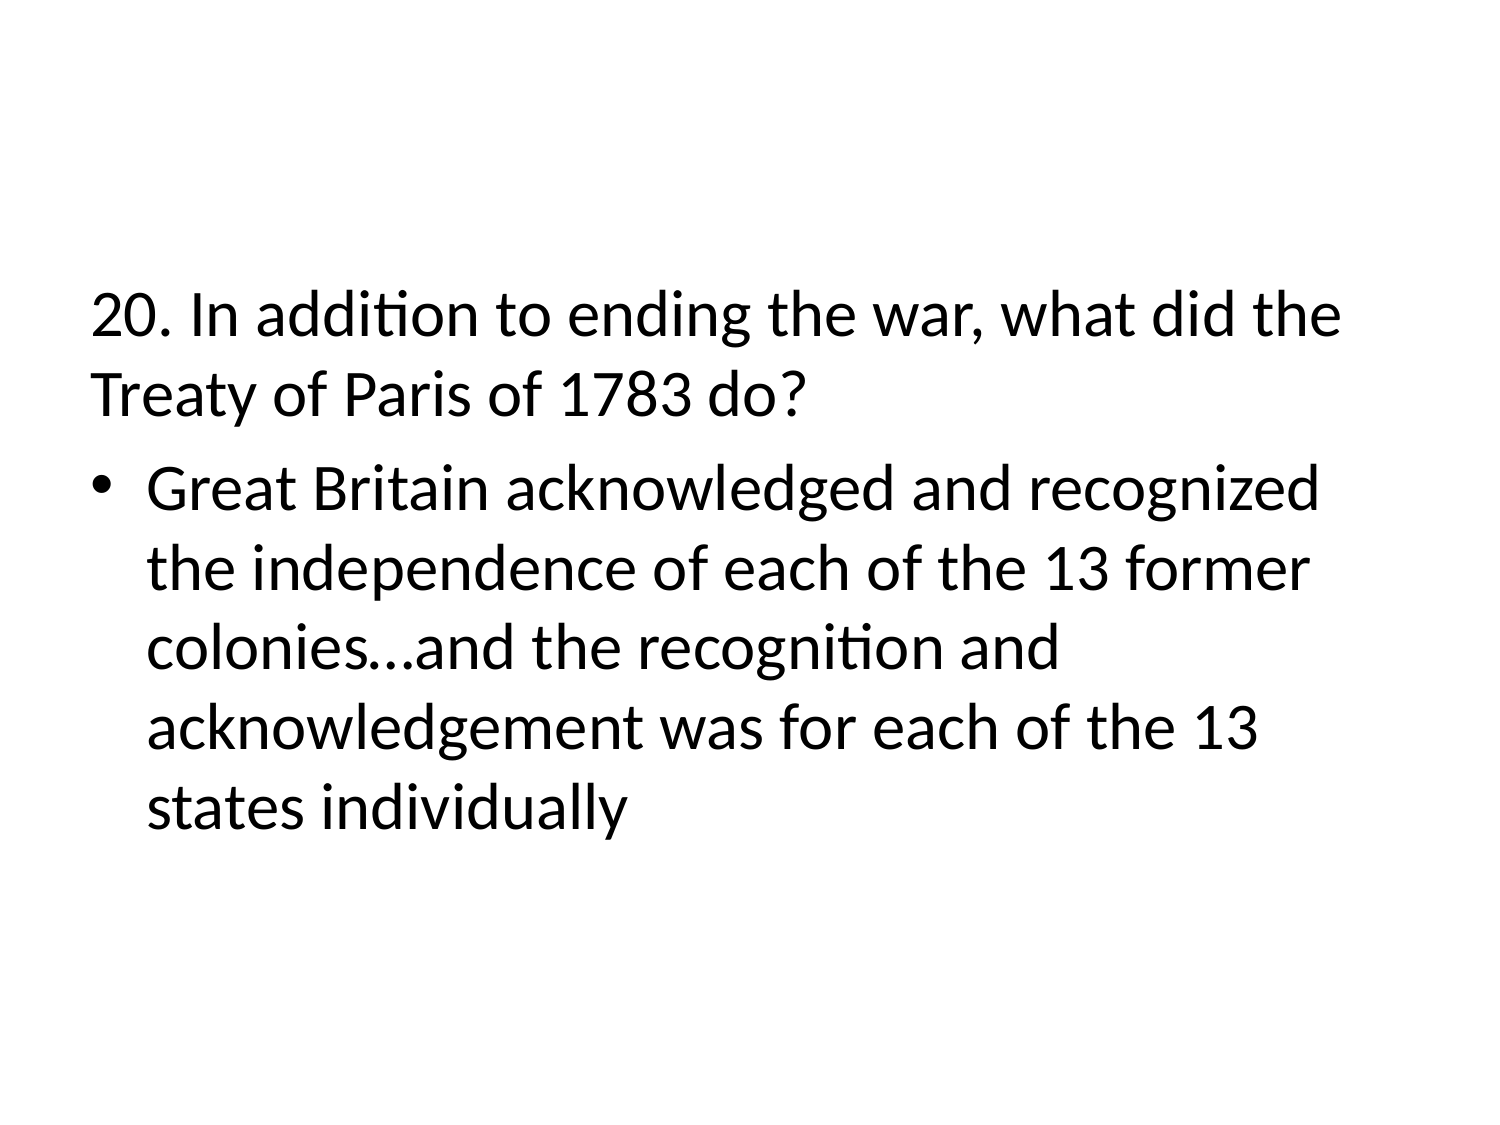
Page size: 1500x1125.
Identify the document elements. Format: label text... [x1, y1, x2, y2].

list 20. In addition to ending the war, what did the Treaty of Paris of 1783 do? Great Britain acknowledged and recognized the independence of each of the 13 former colonies…and the recognition and acknowledgement was for each of the 13 states individually [75, 262, 1425, 1005]
